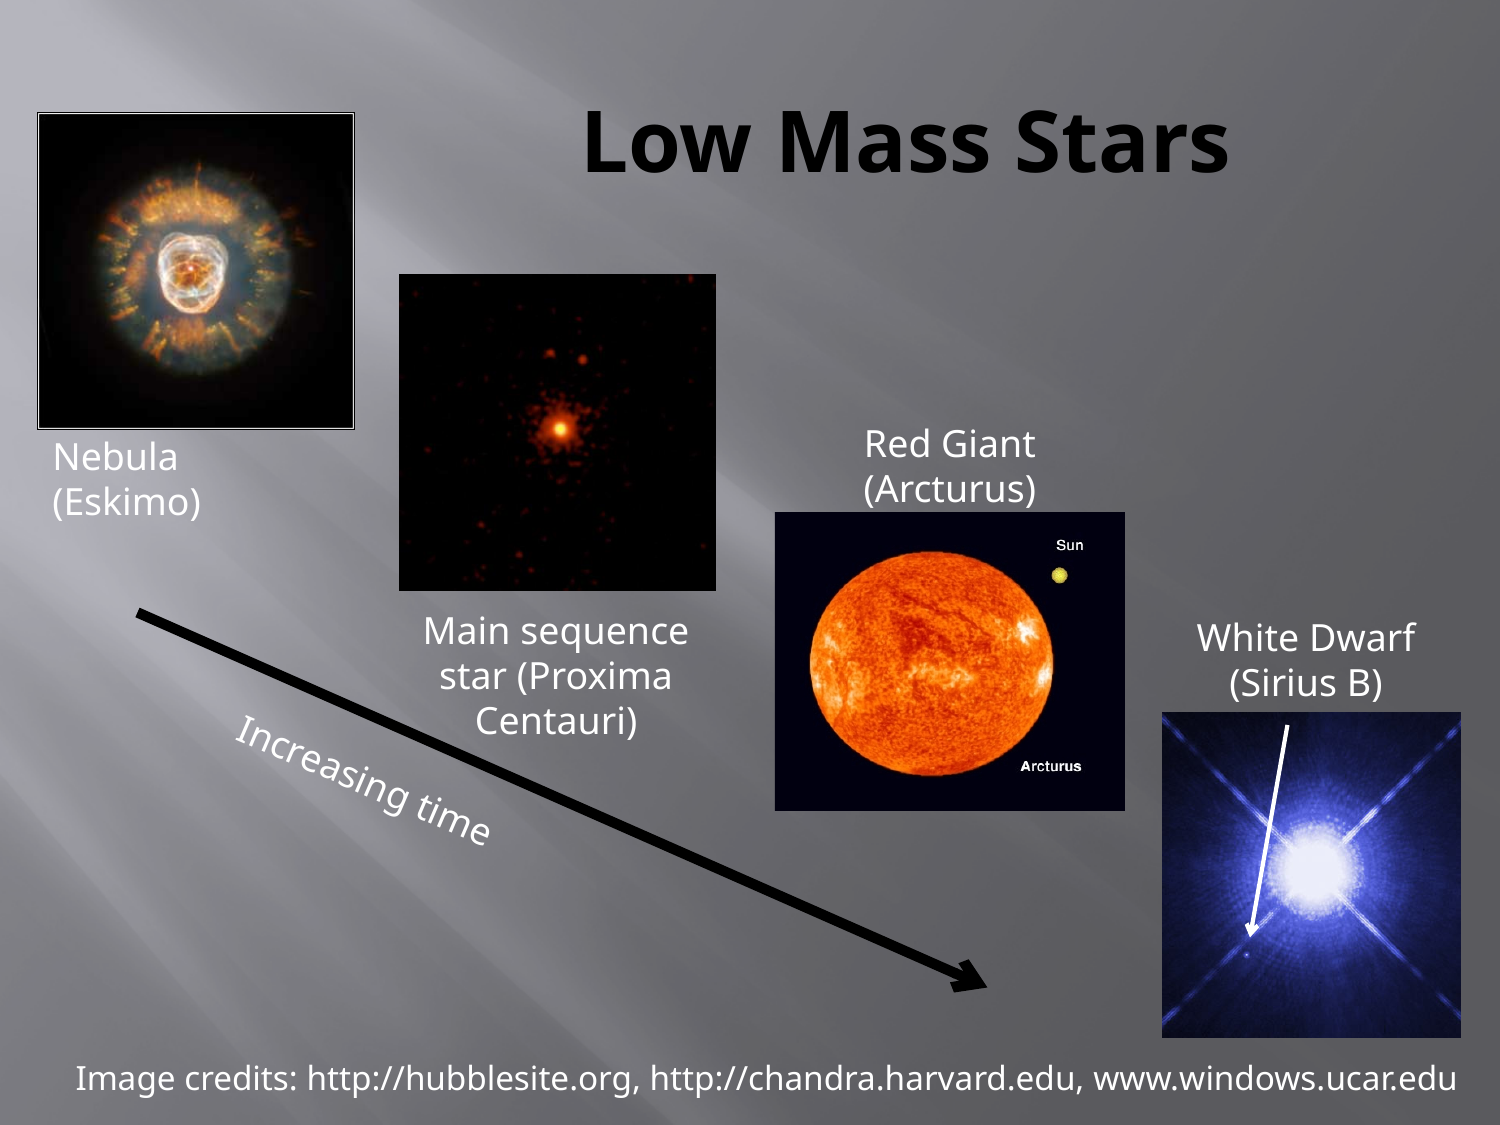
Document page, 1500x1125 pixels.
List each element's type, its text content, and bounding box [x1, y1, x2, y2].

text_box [37, 112, 355, 486]
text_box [1149, 606, 1463, 1038]
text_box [399, 274, 716, 612]
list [774, 512, 1126, 812]
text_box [137, 612, 988, 988]
title Low Mass Stars [387, 45, 1425, 233]
text_box Image credits: http://hubblesite.org, http://chandra.harvard.edu, www.windows.ucar.edu [24, 1049, 1475, 1105]
text_box Red Giant (Arcturus) [774, 412, 1125, 512]
